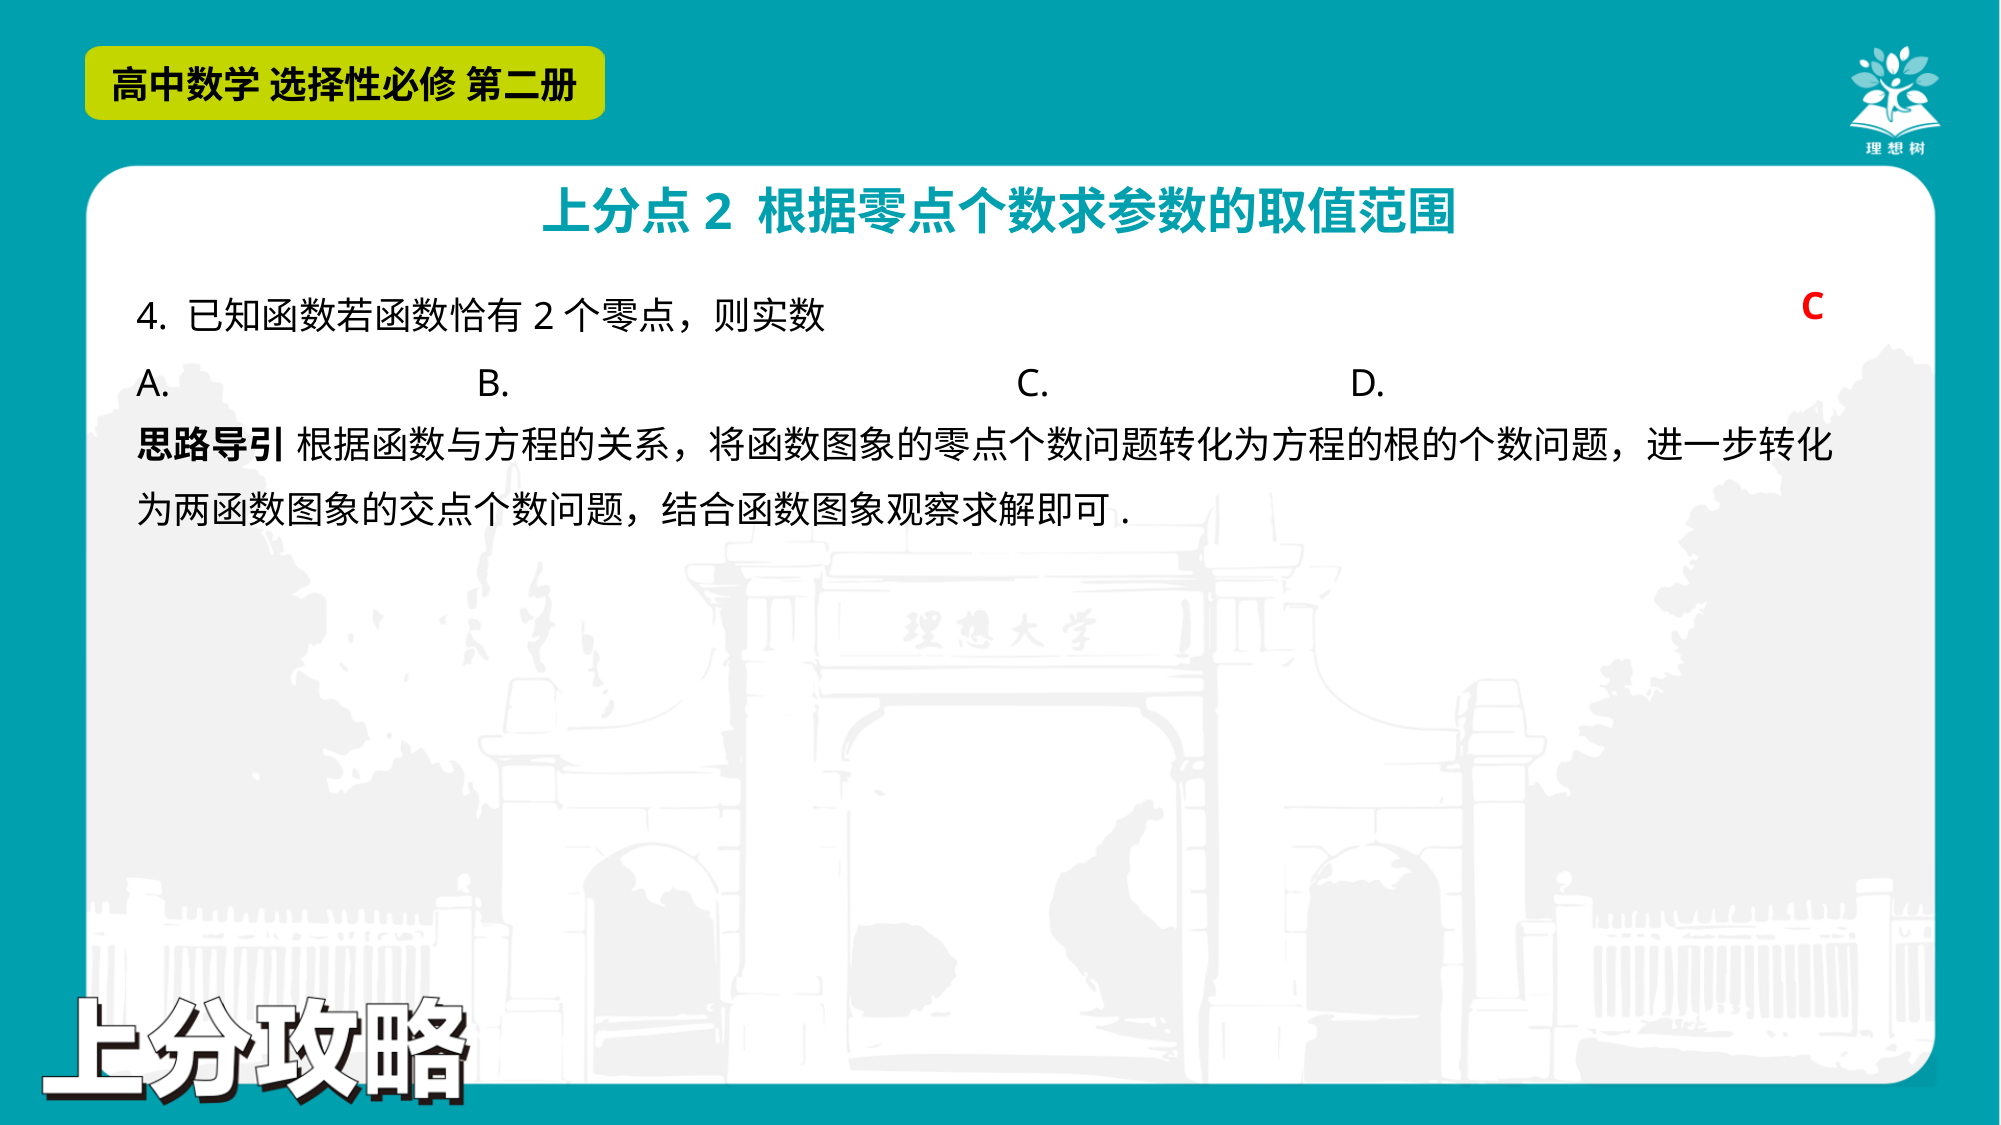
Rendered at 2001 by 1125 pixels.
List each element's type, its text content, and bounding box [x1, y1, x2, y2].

text_box C [1785, 280, 1841, 325]
text_box 思路导引 根据函数与方程的关系，将函数图象的零点个数问题转化为方程的根的个数问题，进一步转化 为两函数图象的交点个数问题，结合函数图象观察求解即可. [136, 397, 1865, 524]
picture [0, 0, 2000, 1125]
